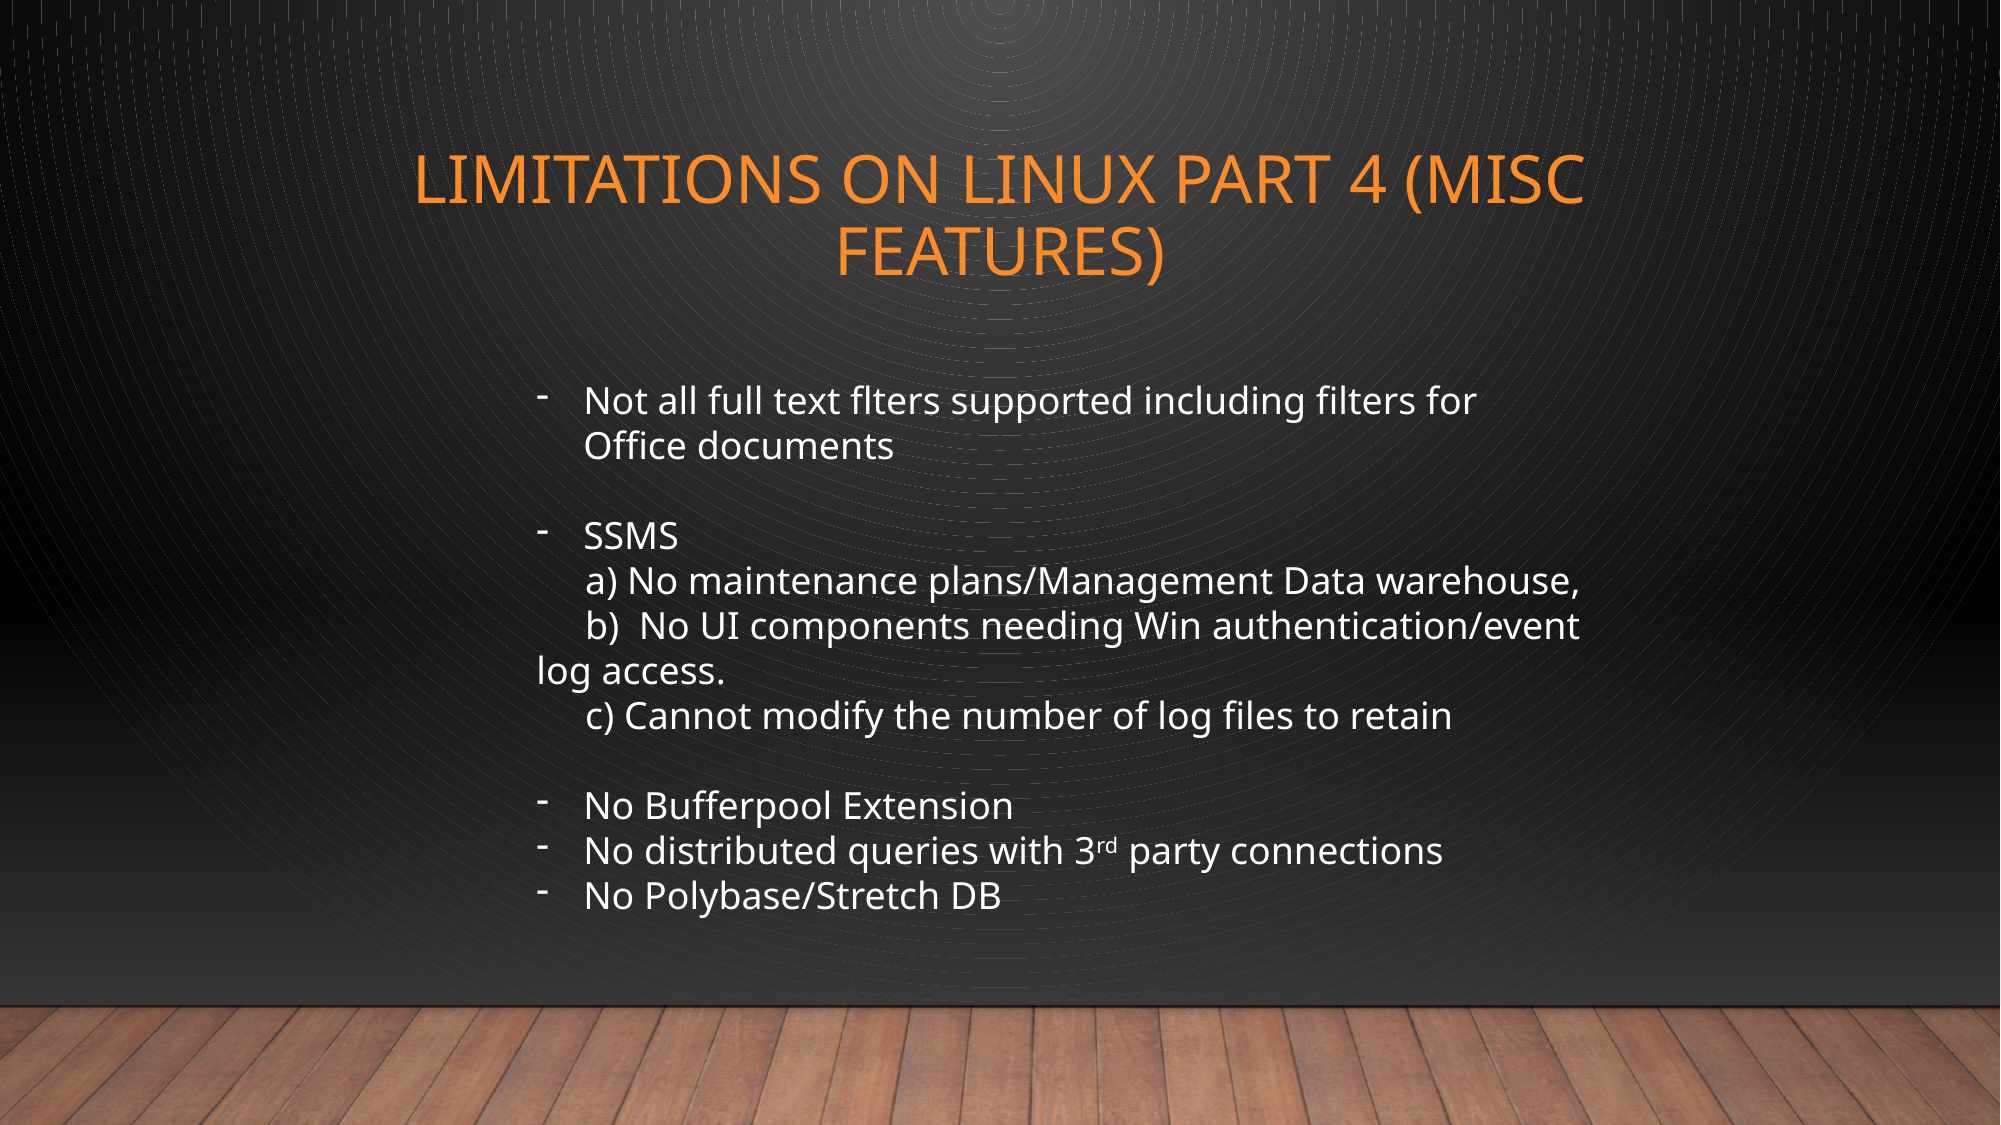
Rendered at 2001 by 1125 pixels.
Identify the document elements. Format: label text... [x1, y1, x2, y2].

picture [0, 1005, 2000, 1125]
text_box Not all full text flters supported including filters for Office documents SSMS a) No maintenance plans/Management Data warehouse, b) No UI components needing Win authentication/event log access. c) Cannot modify the number of log files to retain No Bufferpool Extension No distributed queries with 3rd party connections No Polybase/Stretch DB [521, 324, 1597, 1015]
title LimiTATIONS on LINUX PART 4 (MISC FEATURES) [238, 131, 1763, 305]
